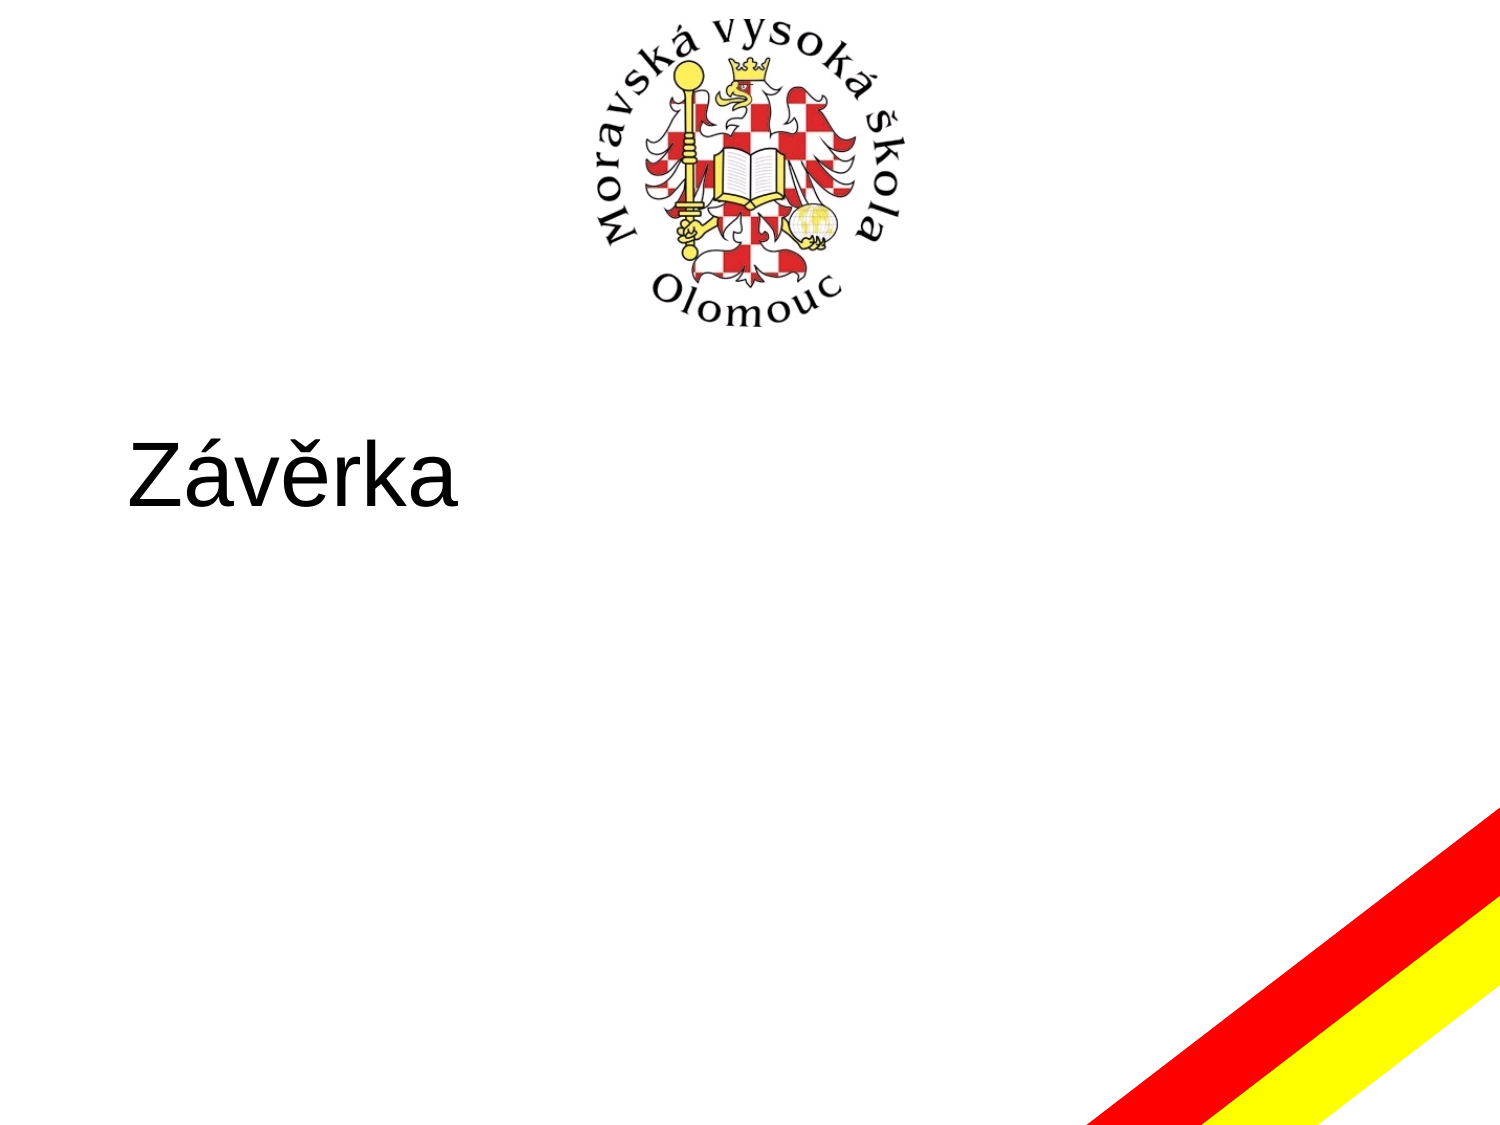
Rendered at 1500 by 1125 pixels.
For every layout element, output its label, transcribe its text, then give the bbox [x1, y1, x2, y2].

title Závěrka [112, 349, 1388, 591]
picture [596, 19, 905, 327]
